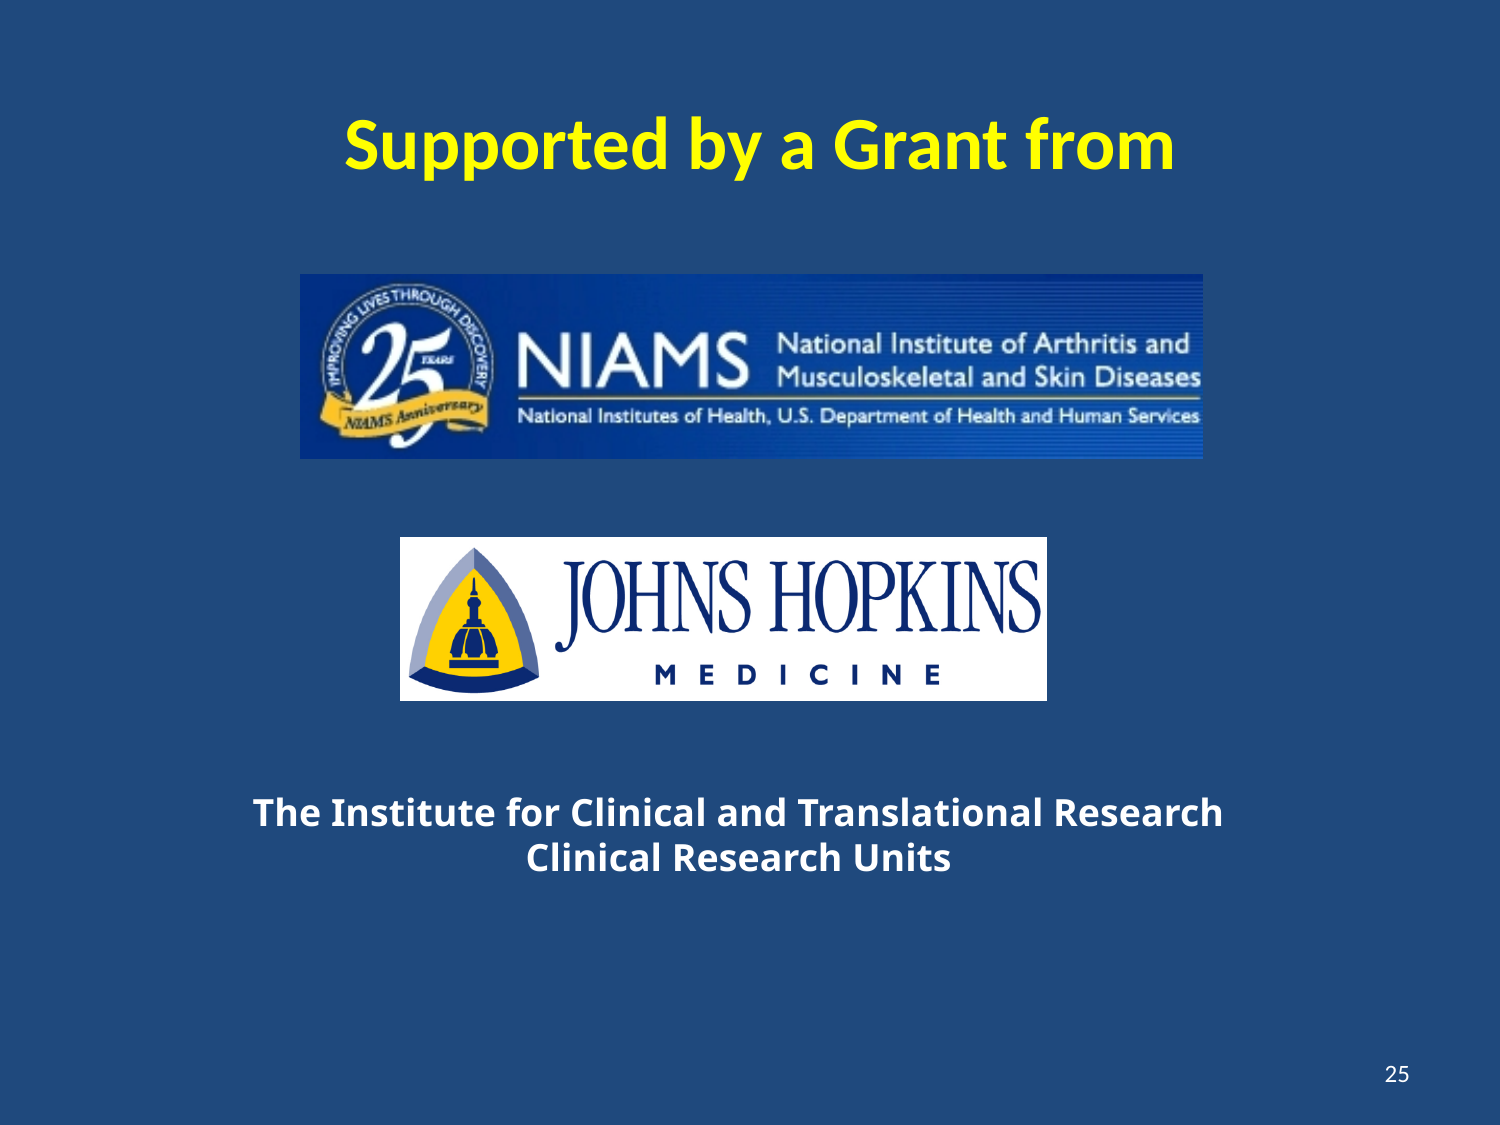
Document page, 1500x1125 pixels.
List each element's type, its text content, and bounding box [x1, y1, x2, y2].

picture [400, 537, 1047, 701]
slide_number 25 [1074, 1042, 1425, 1103]
picture [299, 274, 1203, 459]
text_box The Institute for Clinical and Translational Research Clinical Research Units [226, 781, 1252, 917]
text_box Supported by a Grant from [329, 87, 1192, 193]
